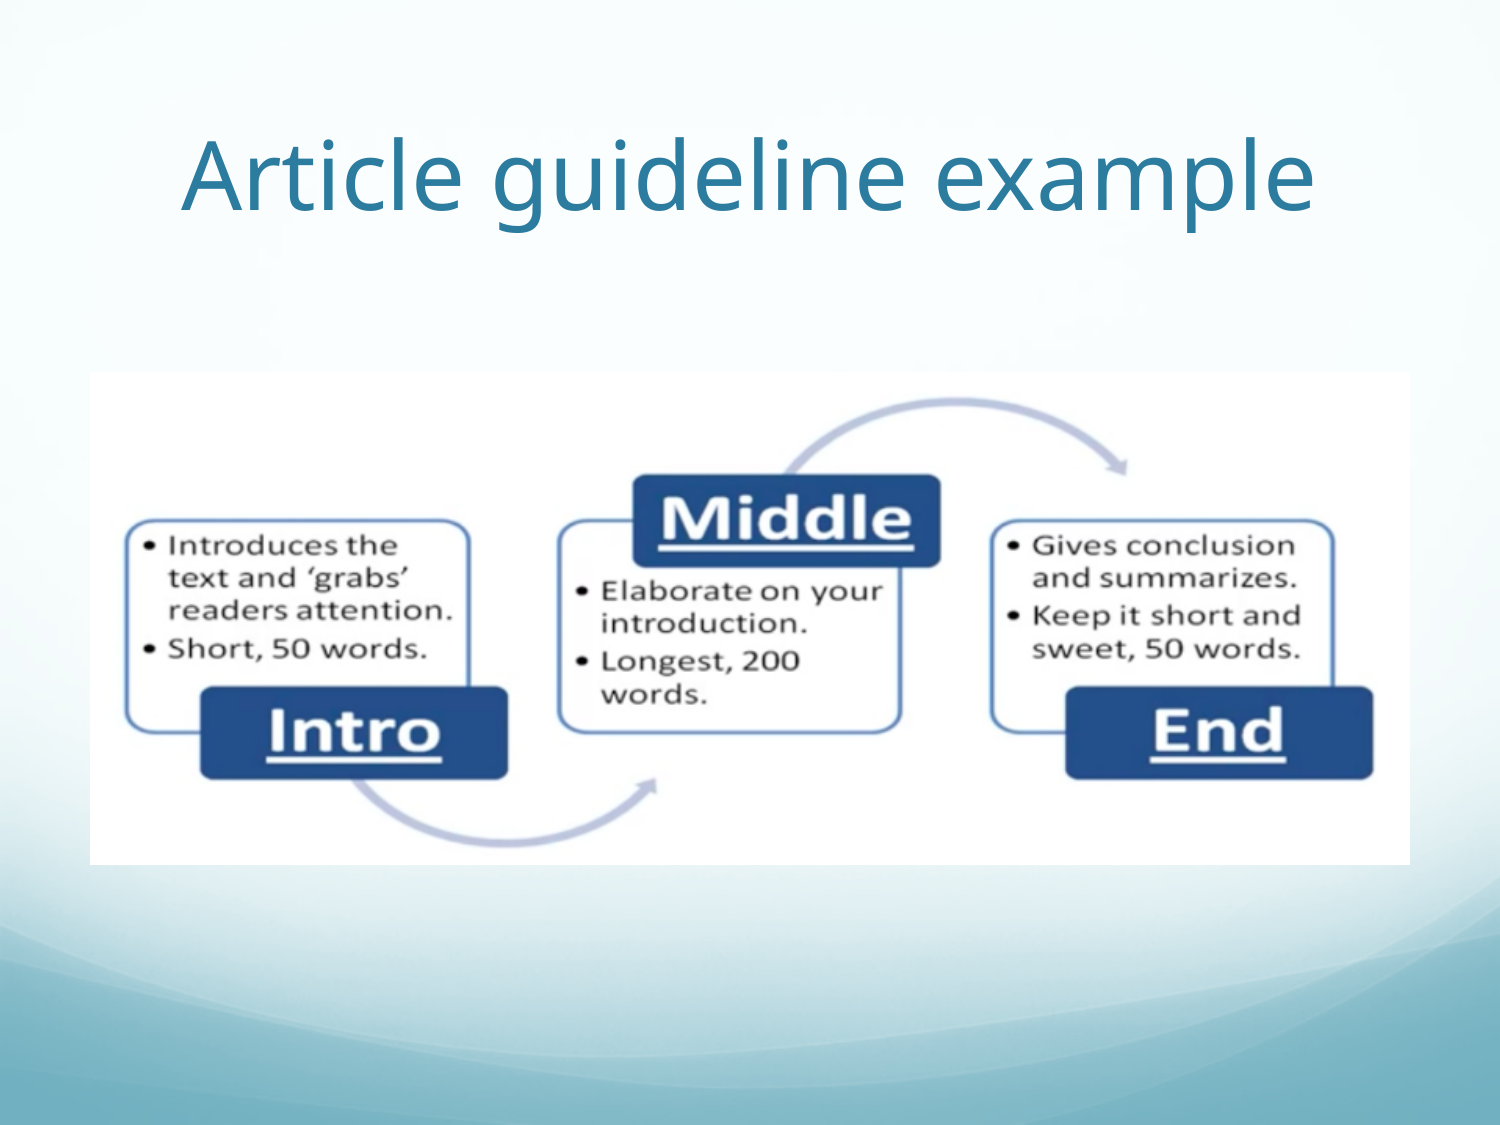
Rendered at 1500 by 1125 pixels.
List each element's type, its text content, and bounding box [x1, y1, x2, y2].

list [89, 261, 1410, 976]
title Article guideline example [90, 17, 1410, 237]
